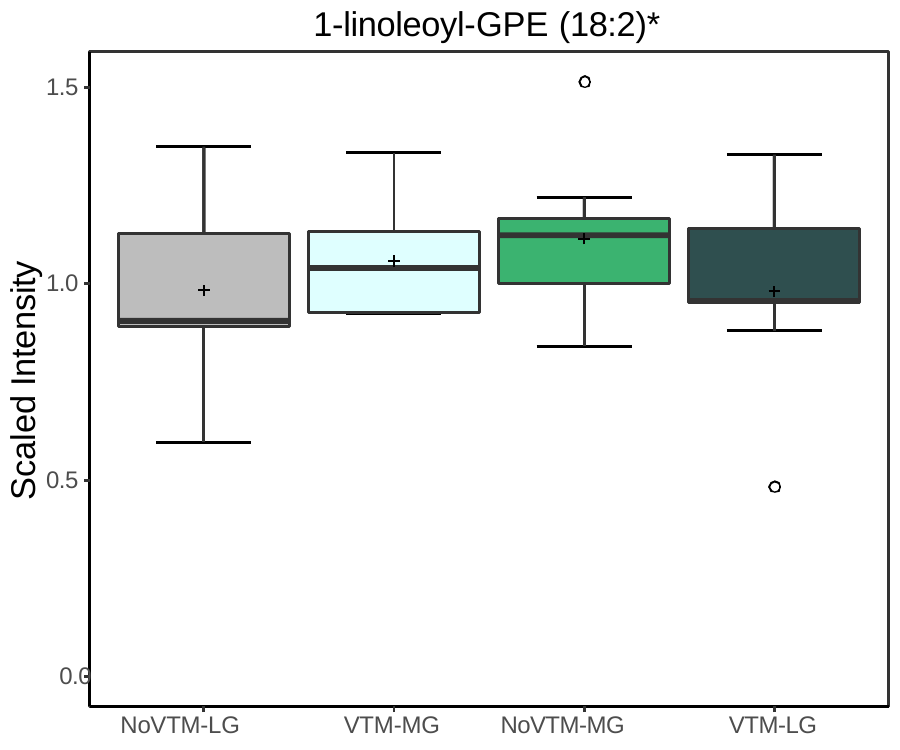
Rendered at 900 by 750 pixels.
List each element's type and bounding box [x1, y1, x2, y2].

text_box [311, 0, 667, 44]
slide_number [118, 713, 257, 750]
text_box [1, 256, 82, 503]
text_box [83, 50, 891, 738]
text_box [44, 69, 82, 101]
footer [57, 661, 95, 750]
